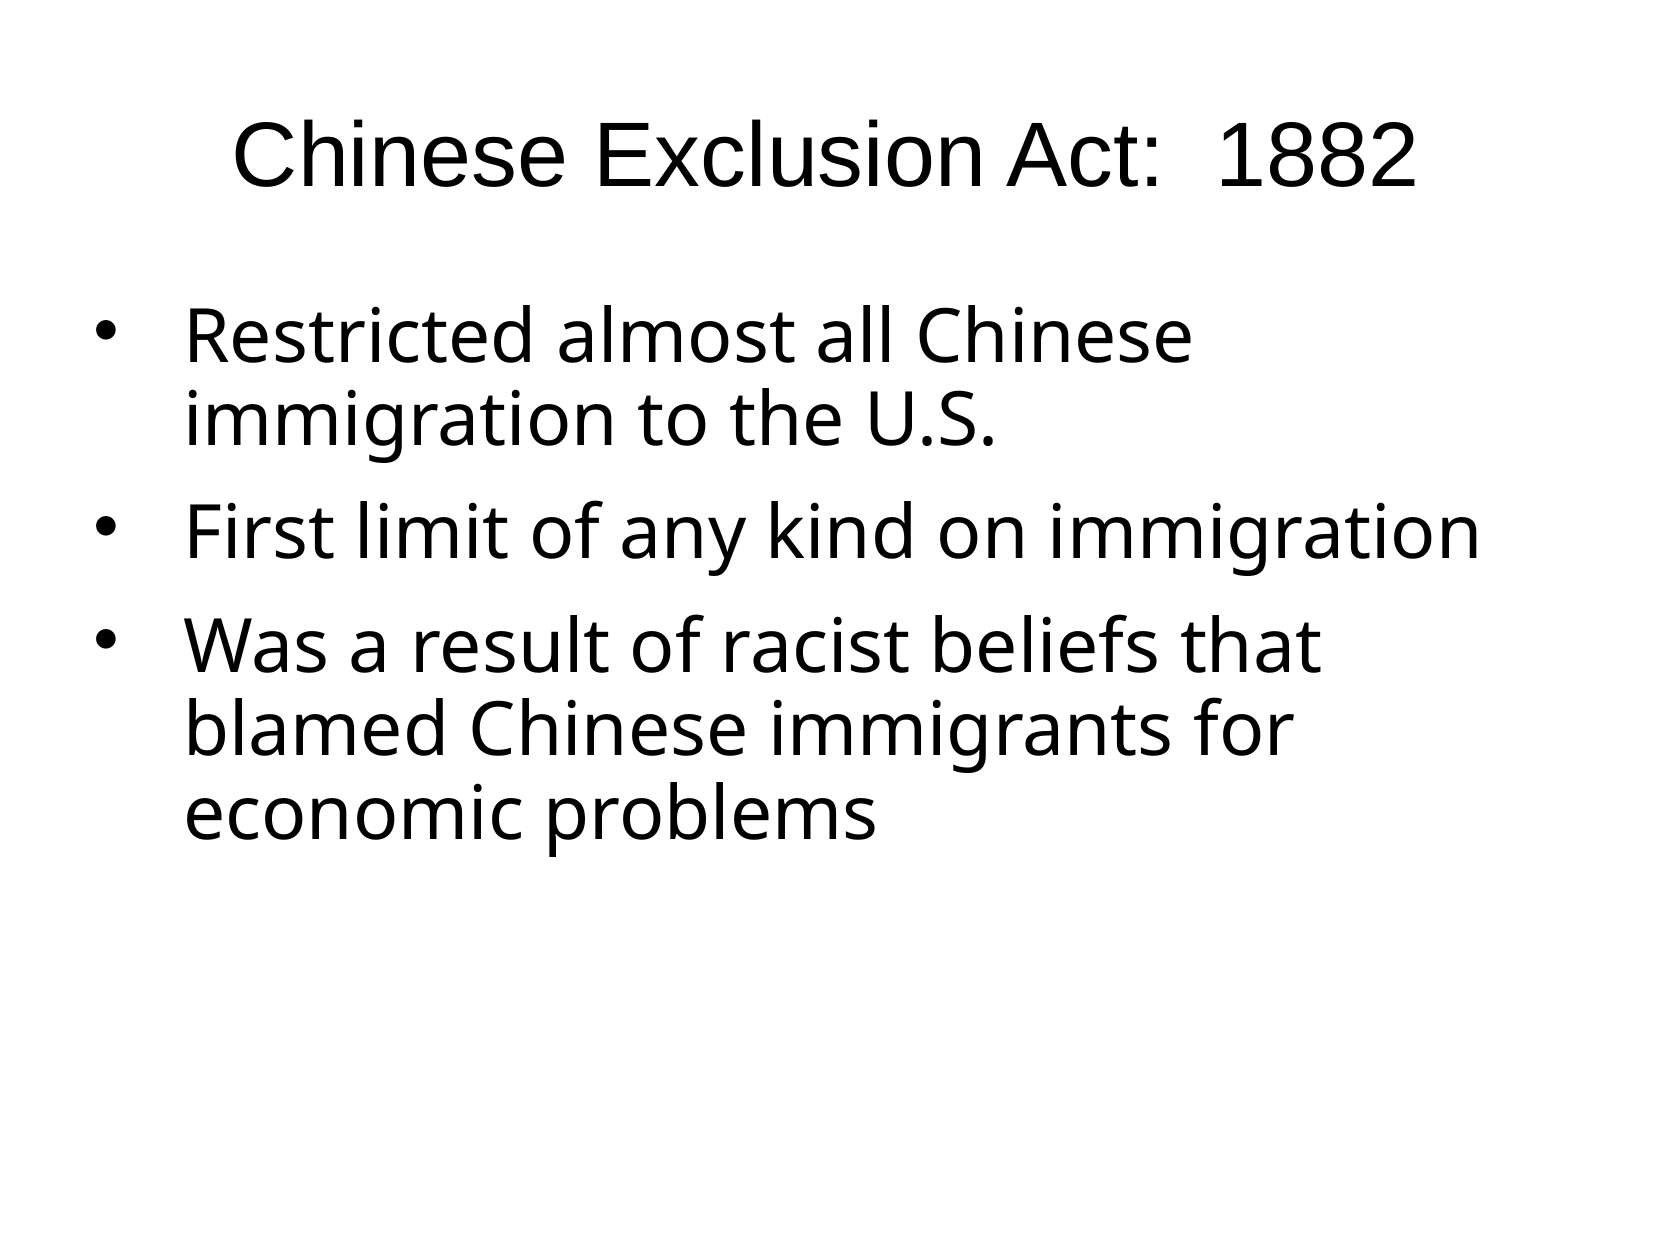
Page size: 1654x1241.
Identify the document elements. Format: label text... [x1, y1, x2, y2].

list Restricted almost all Chinese immigration to the U.S. First limit of any kind on immigration Was a result of racist beliefs that blamed Chinese immigrants for economic problems [82, 290, 1571, 1109]
title Chinese Exclusion Act: 1882 [82, 49, 1571, 257]
